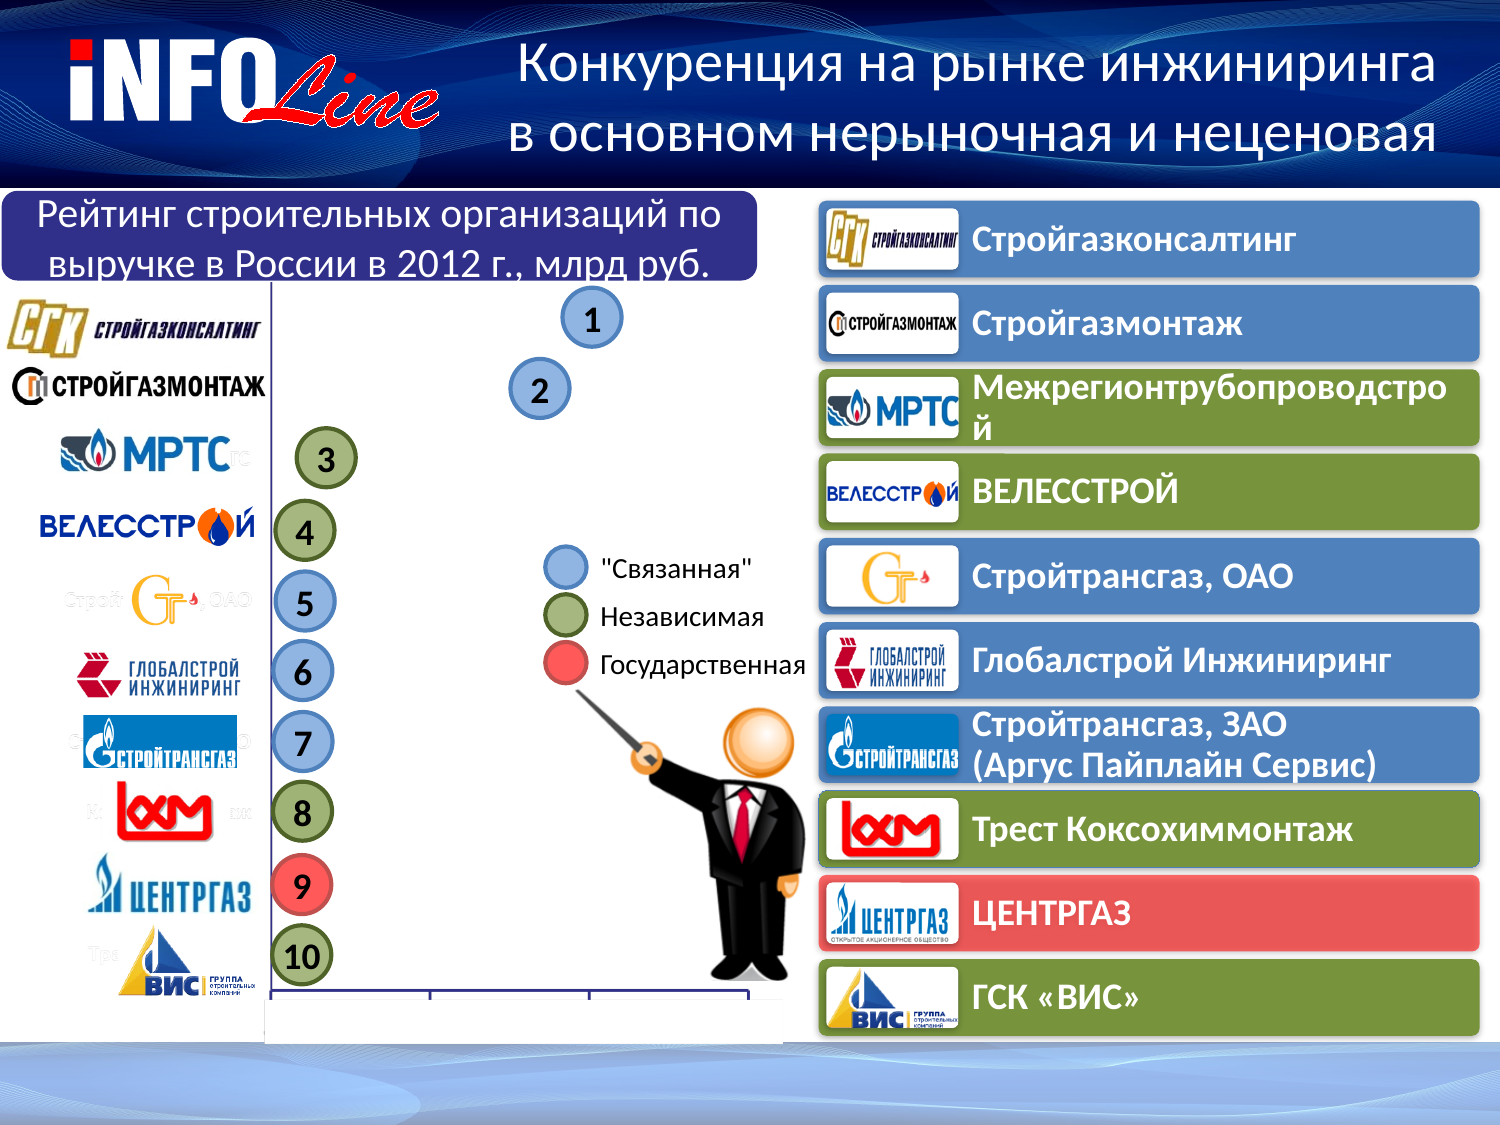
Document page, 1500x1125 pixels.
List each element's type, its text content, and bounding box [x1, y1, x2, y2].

text_box Рейтинг строительных организаций по выручке в России в 2012 г., млрд руб. [0, 189, 759, 279]
picture [5, 263, 808, 1065]
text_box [544, 546, 837, 684]
picture [0, 0, 1500, 188]
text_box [818, 200, 1480, 1037]
text_box Конкуренция на рынке инжиниринга в основном нерыночная и неценовая [300, 17, 1439, 170]
